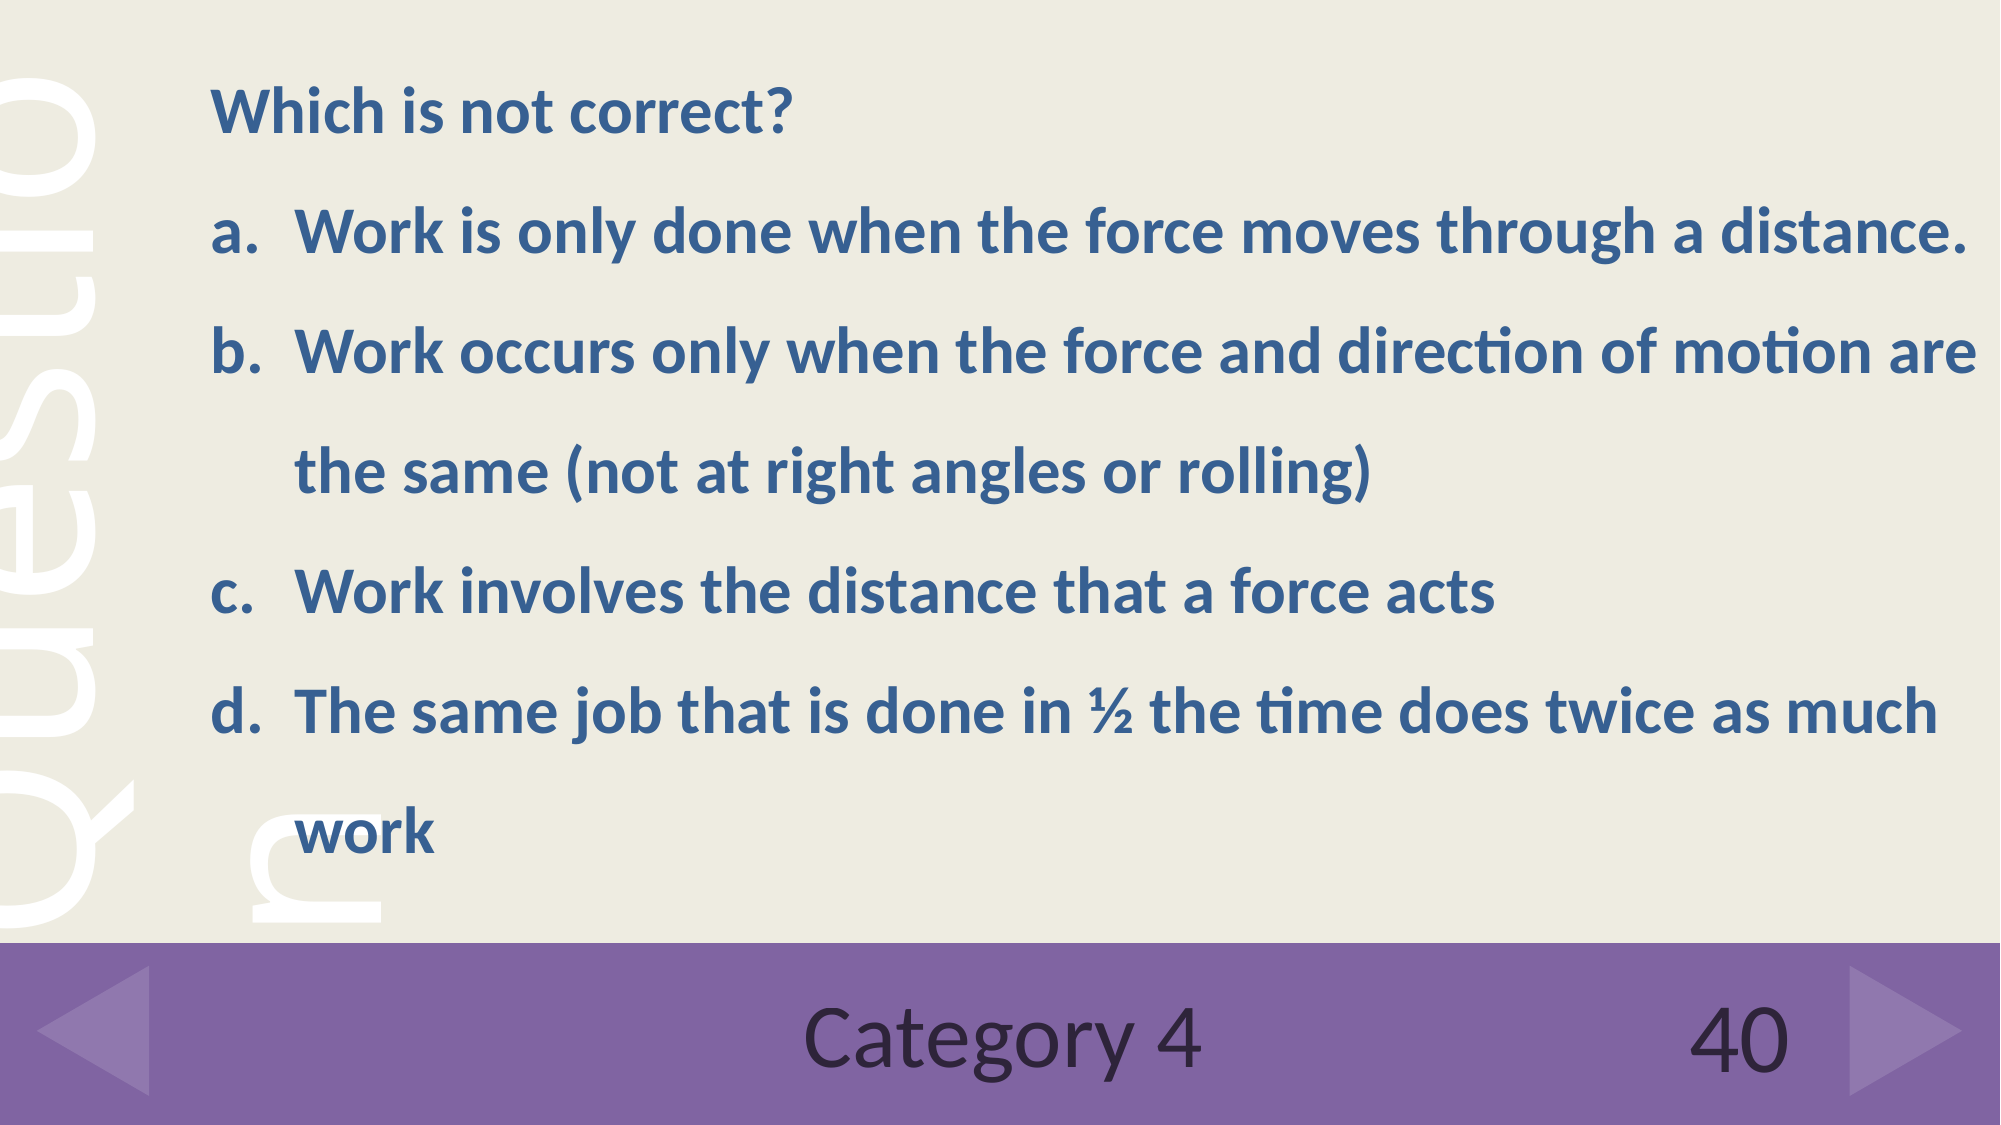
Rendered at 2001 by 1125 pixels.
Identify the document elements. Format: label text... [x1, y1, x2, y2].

title Category 4 [103, 937, 1904, 1125]
list Which is not correct? Work is only done when the force moves through a distance. Work occurs only when the force and direction of motion are the same (not at right angles or rolling) Work involves the distance that a force acts The same job that is done in ½ the time does twice as much work [195, 161, 2000, 973]
